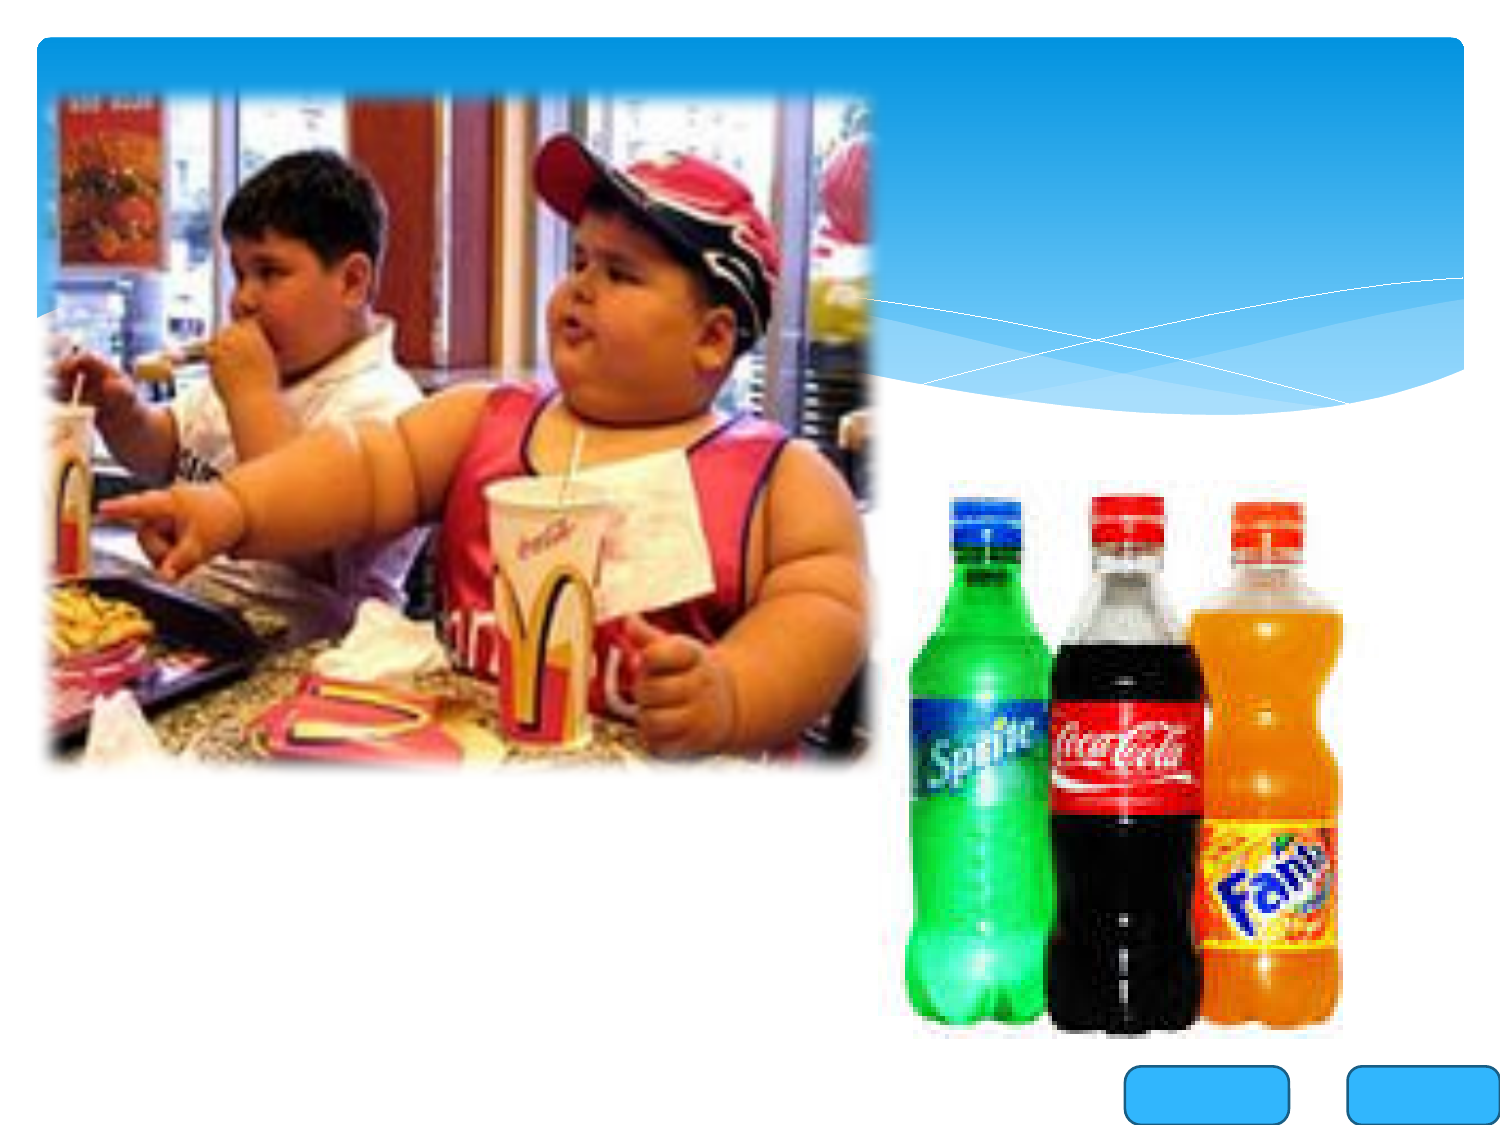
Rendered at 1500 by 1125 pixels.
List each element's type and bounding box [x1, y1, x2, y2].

list [735, 480, 1500, 1040]
text_box [1123, 1065, 1291, 1125]
picture [34, 81, 886, 780]
text_box [1346, 1065, 1500, 1125]
